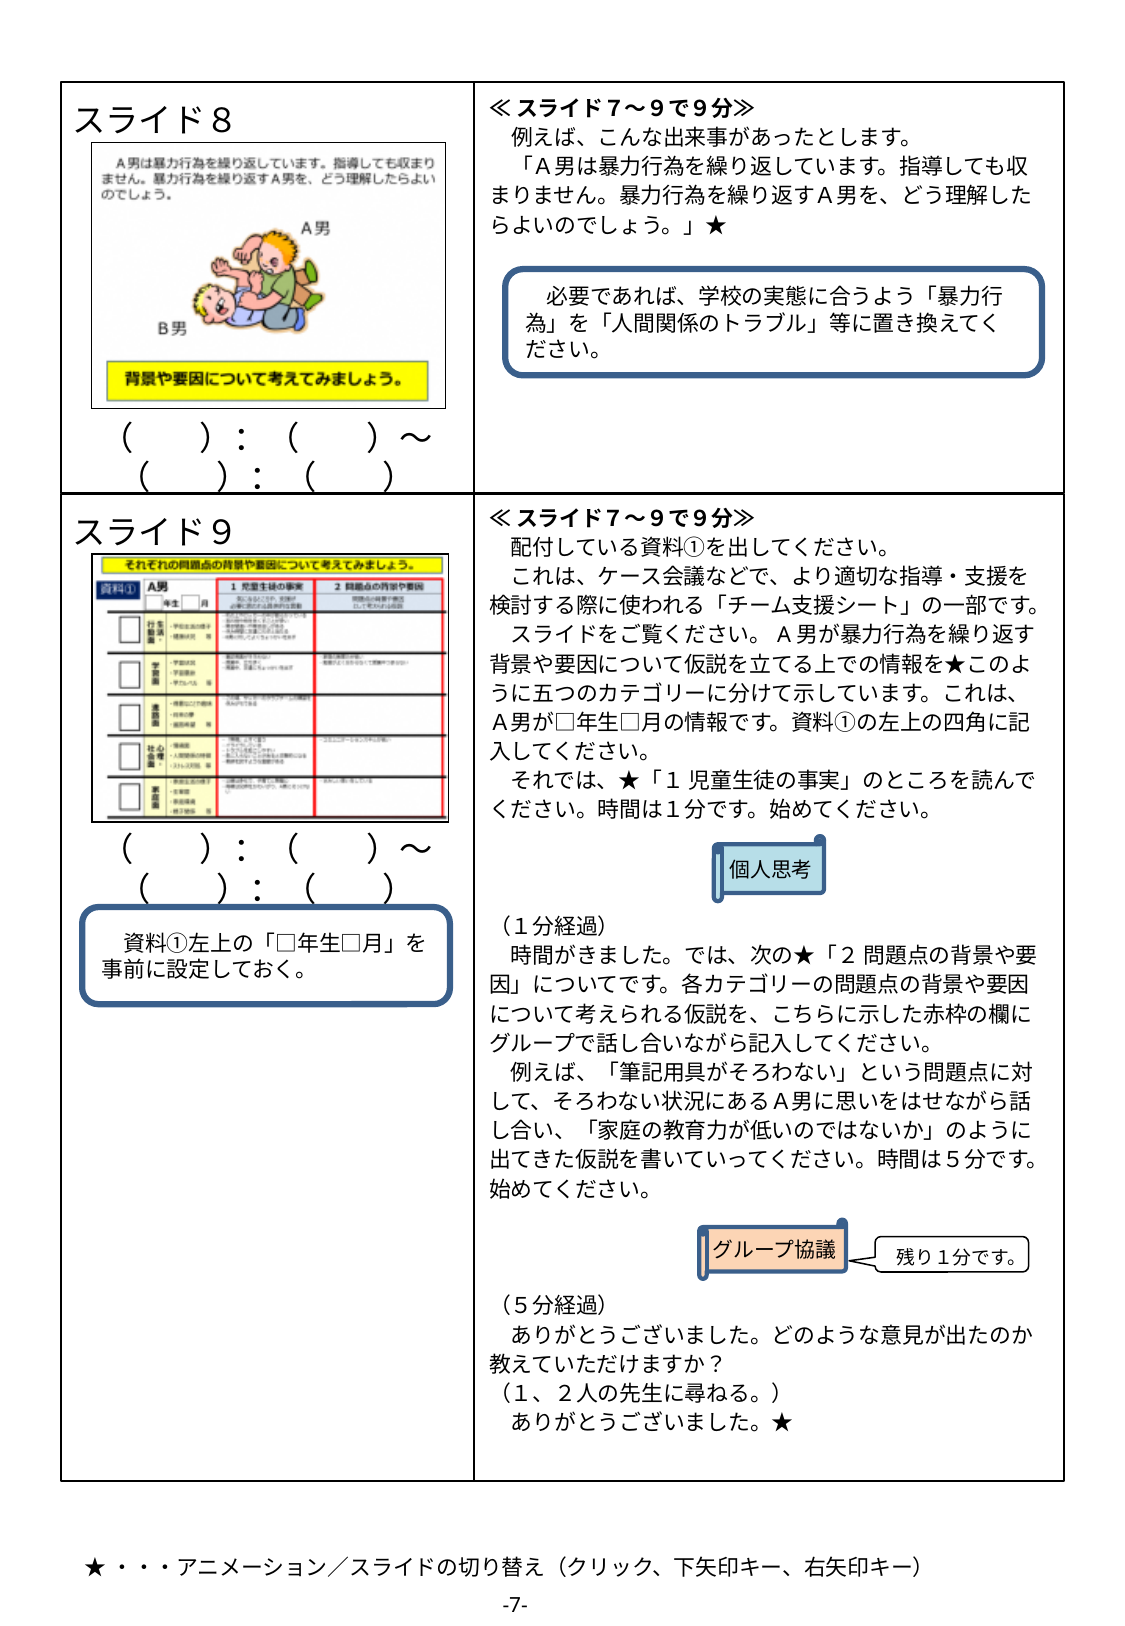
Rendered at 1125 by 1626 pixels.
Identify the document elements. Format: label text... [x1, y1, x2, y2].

picture [92, 554, 449, 822]
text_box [60, 81, 1065, 493]
picture [90, 141, 446, 409]
text_box -7- [487, 1584, 633, 1625]
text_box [60, 493, 1065, 1482]
text_box ★・・・アニメーション／スライドの切り替え（クリック、下矢印キー、右矢印キー） [69, 1546, 950, 1588]
